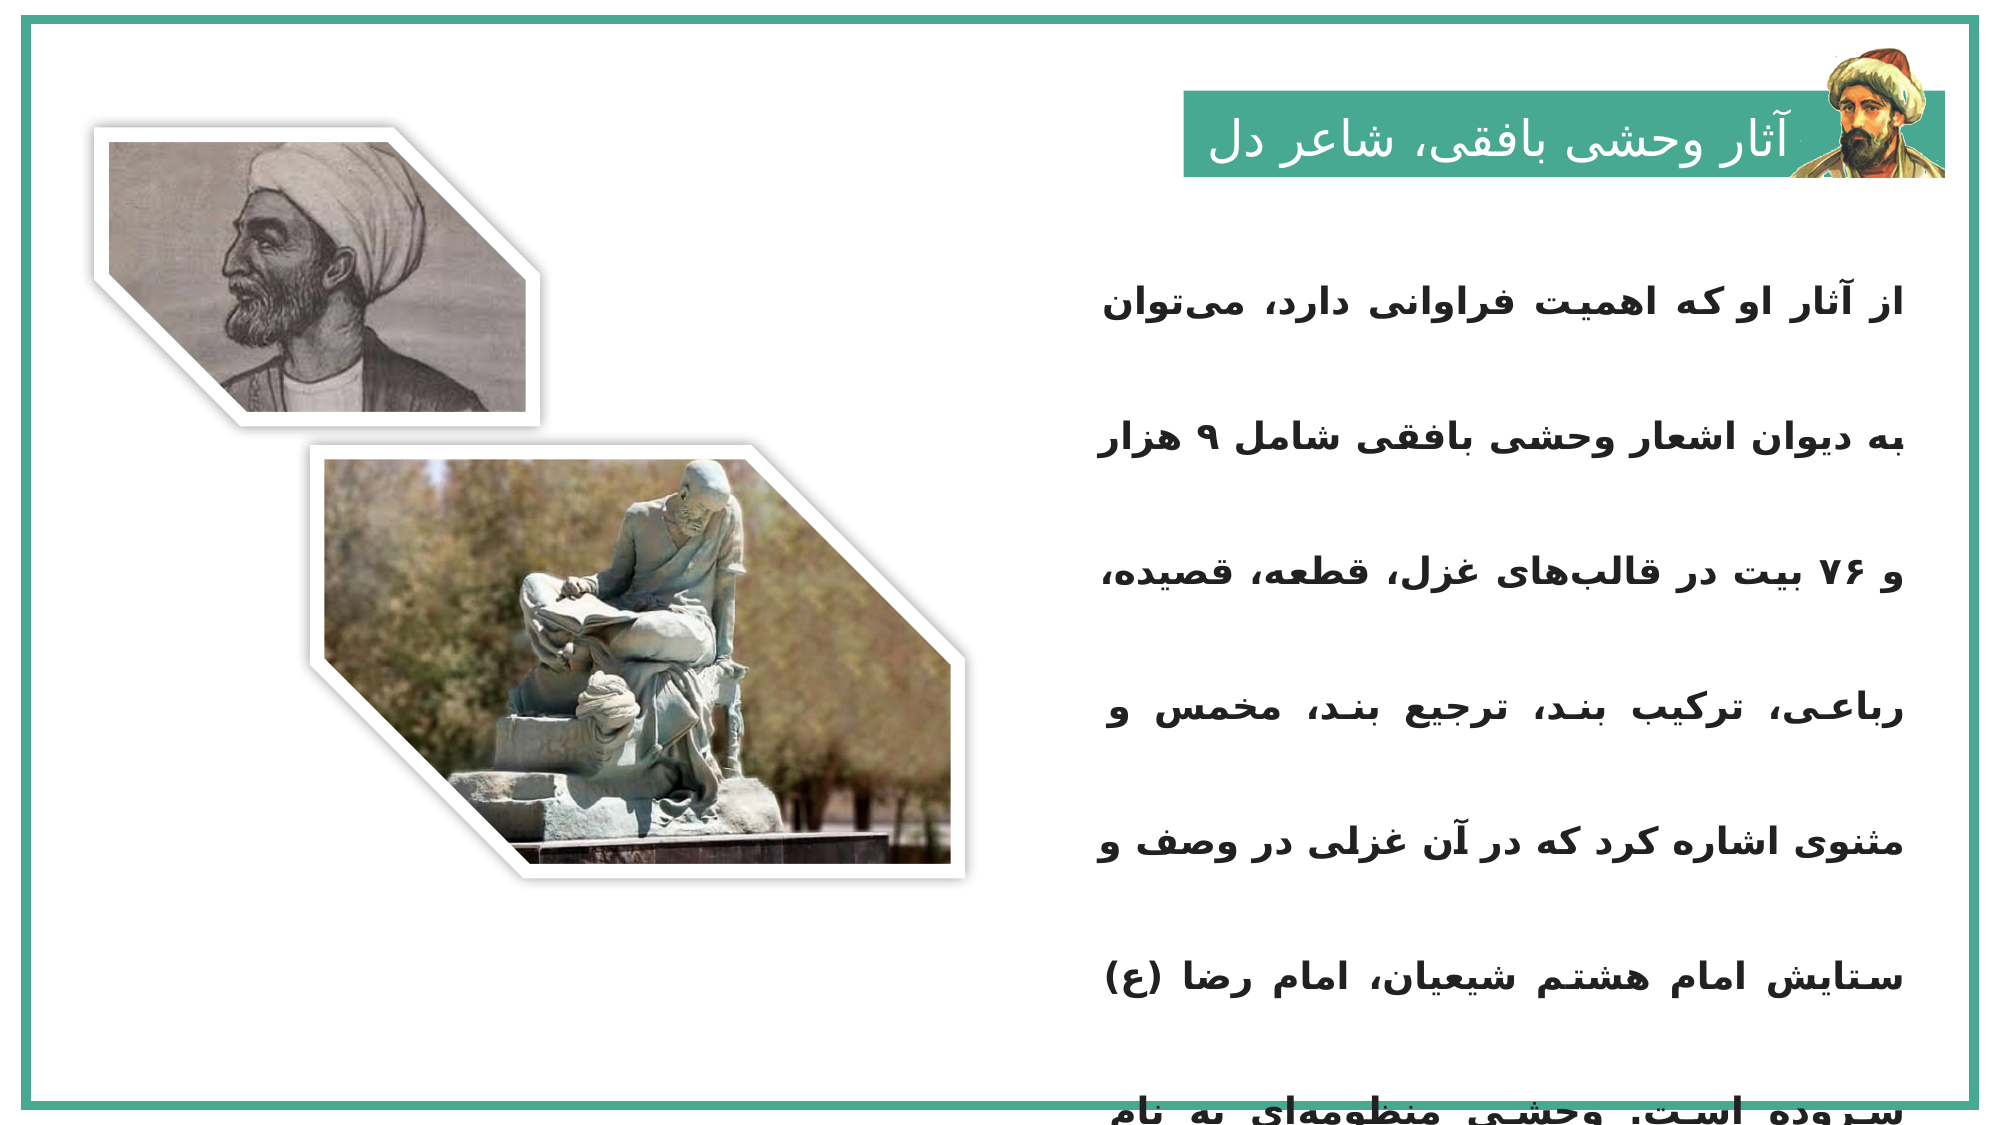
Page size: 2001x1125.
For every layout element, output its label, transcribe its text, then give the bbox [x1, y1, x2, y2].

picture [101, 134, 533, 420]
picture [1784, 7, 1945, 178]
text_box از آثار او که اهمیت فراوانی دارد، می‌توان به دیوان اشعار وحشی بافقی شامل ۹ هزار و ۷۶ بیت در قالب‌های غزل، قطعه، قصیده، رباعی، ترکیب‌ بند، ترجیع‌ بند، مخمس و مثنوی اشاره کرد که در آن غزلی در وصف و ستایش امام هشتم شیعیان، امام رضا (ع) سروده است. وحشی منظومه‌ای به نام «ناظر و منظور» دارد که ۱۵۶۱ بیت دارد. [1082, 179, 1920, 1125]
picture [317, 452, 958, 872]
text_box آثار وحشی بافقی، شاعر دل سوخته [1169, 98, 1828, 234]
